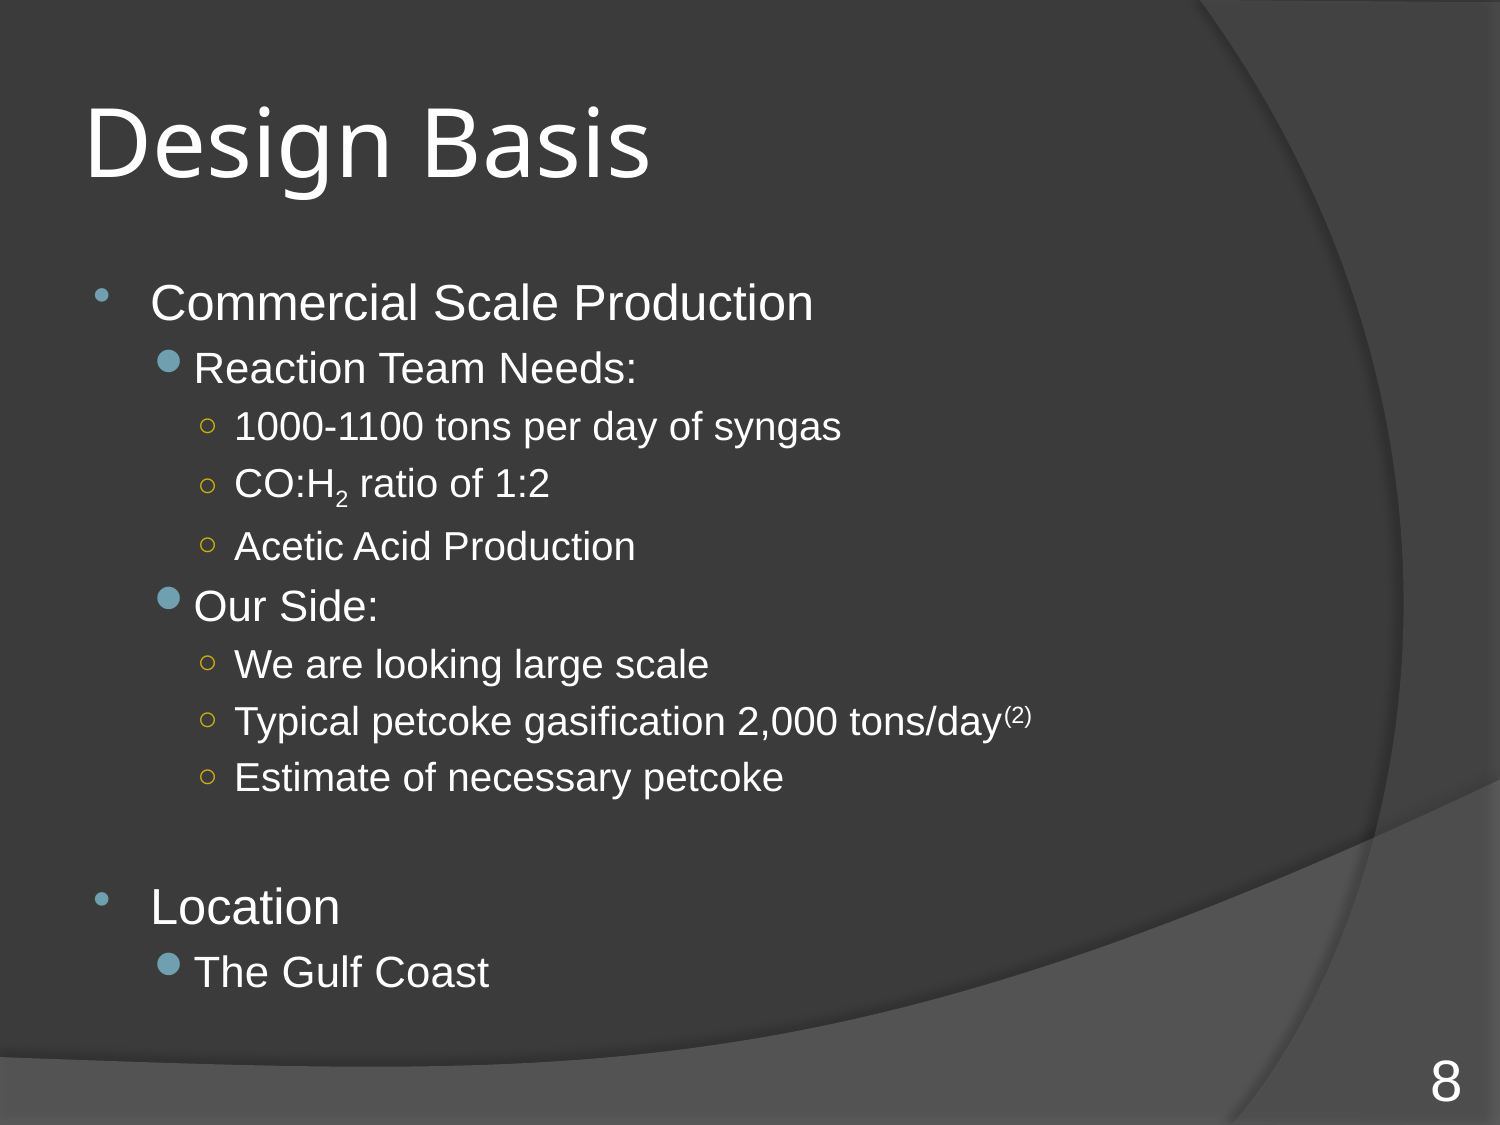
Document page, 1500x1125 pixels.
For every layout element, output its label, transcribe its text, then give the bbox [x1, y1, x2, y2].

list Commercial Scale Production Reaction Team Needs: 1000-1100 tons per day of syngas CO:H2 ratio of 1:2 Acetic Acid Production Our Side: We are looking large scale Typical petcoke gasification 2,000 tons/day(2) Estimate of necessary petcoke Location The Gulf Coast [75, 262, 1300, 1005]
slide_number 8 [1337, 1053, 1463, 1114]
title Design Basis [75, 45, 1300, 233]
